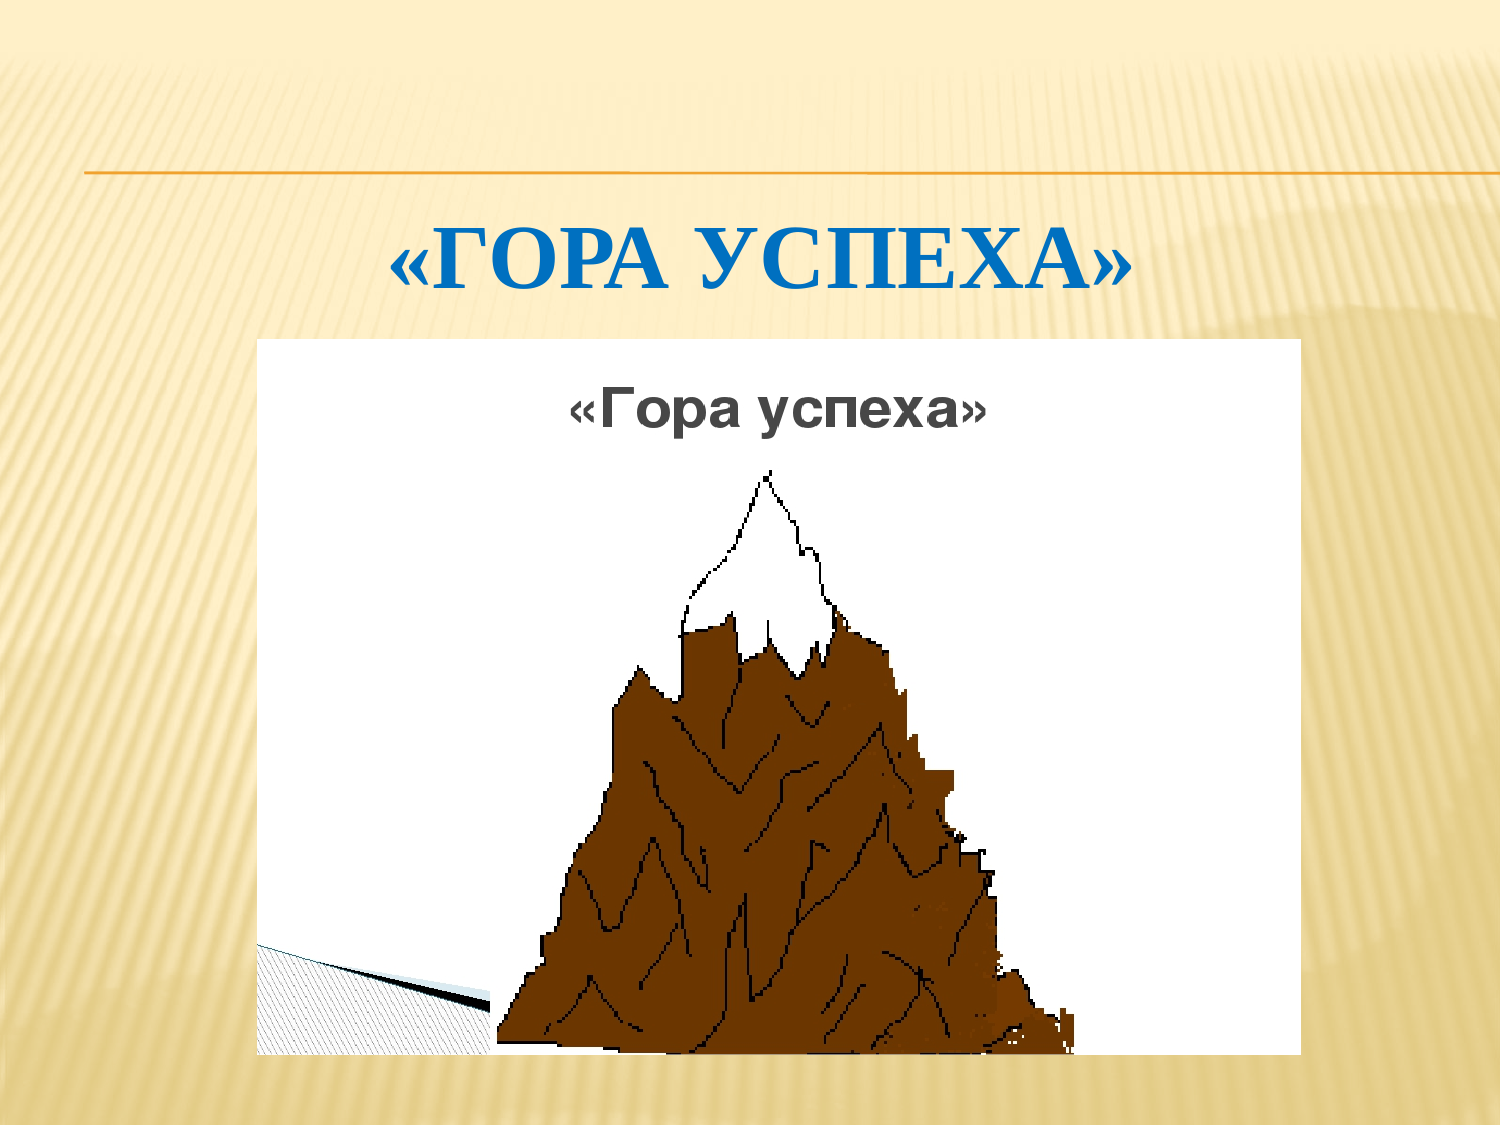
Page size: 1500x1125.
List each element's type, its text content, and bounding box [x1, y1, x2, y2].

title «Гора успеха» [49, 164, 1475, 340]
picture [257, 339, 1302, 1055]
